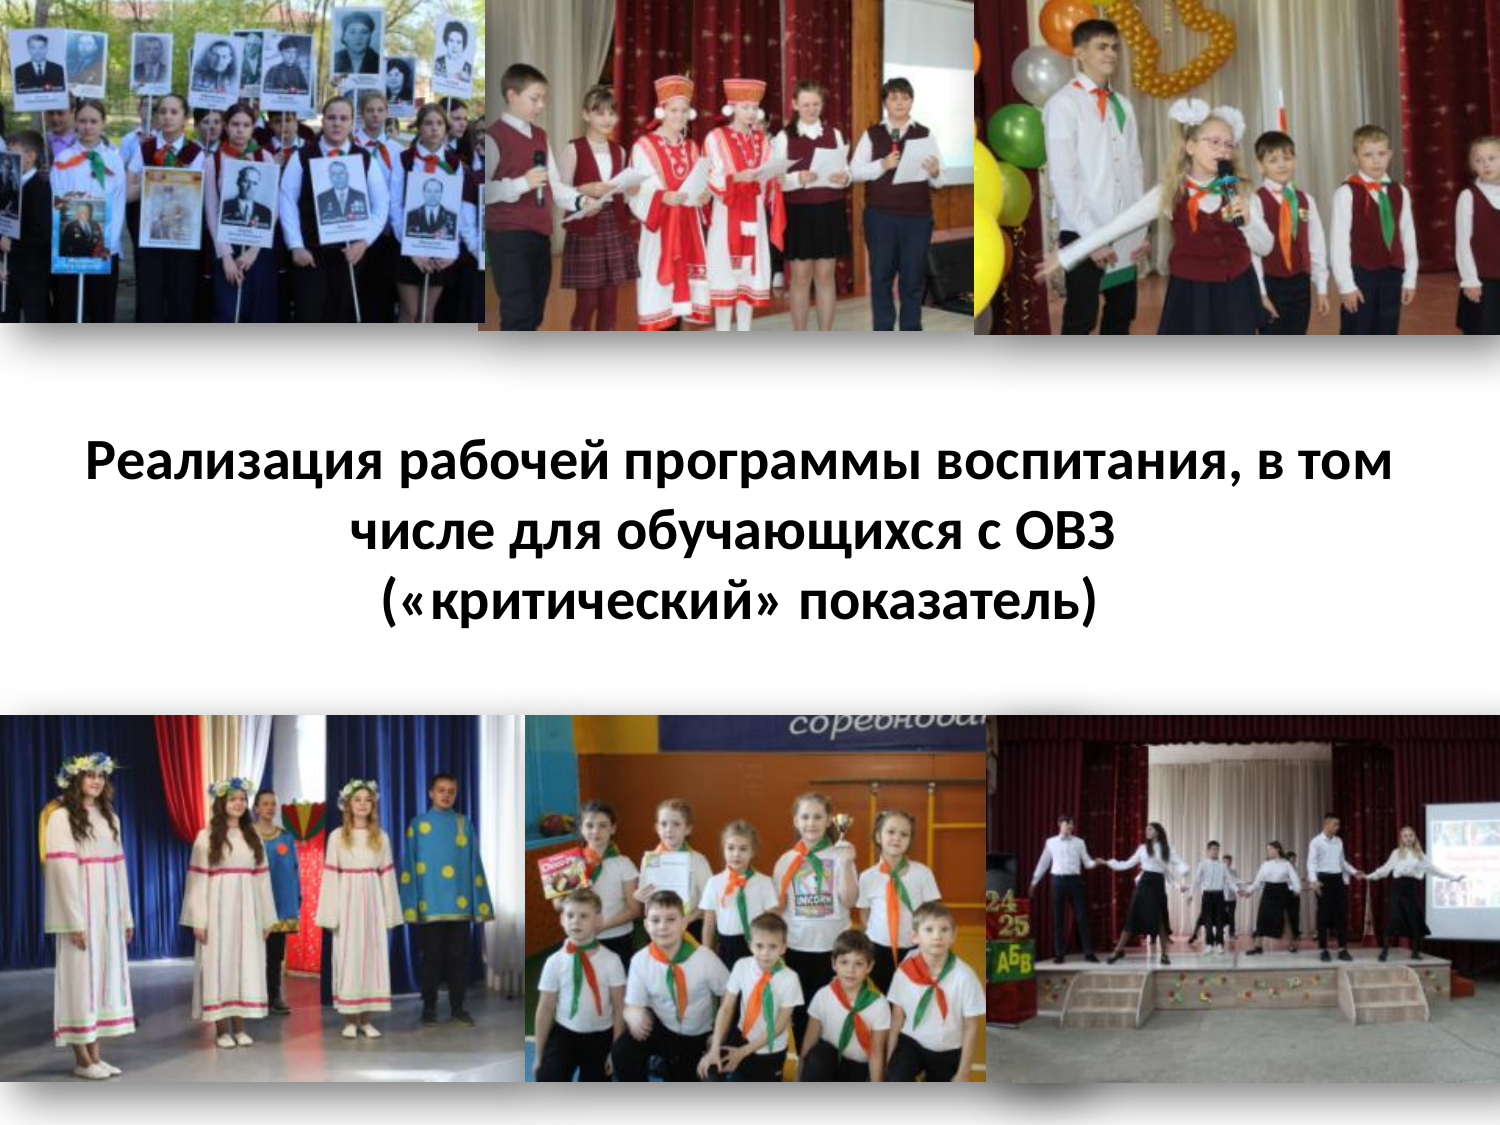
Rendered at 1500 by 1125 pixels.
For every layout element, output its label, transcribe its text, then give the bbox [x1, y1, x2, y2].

picture [0, 715, 1500, 1083]
picture [0, 0, 1500, 335]
title Реализация рабочей программы воспитания, в том числе для обучающихся с ОВЗ («критический» показатель) [64, 432, 1415, 621]
